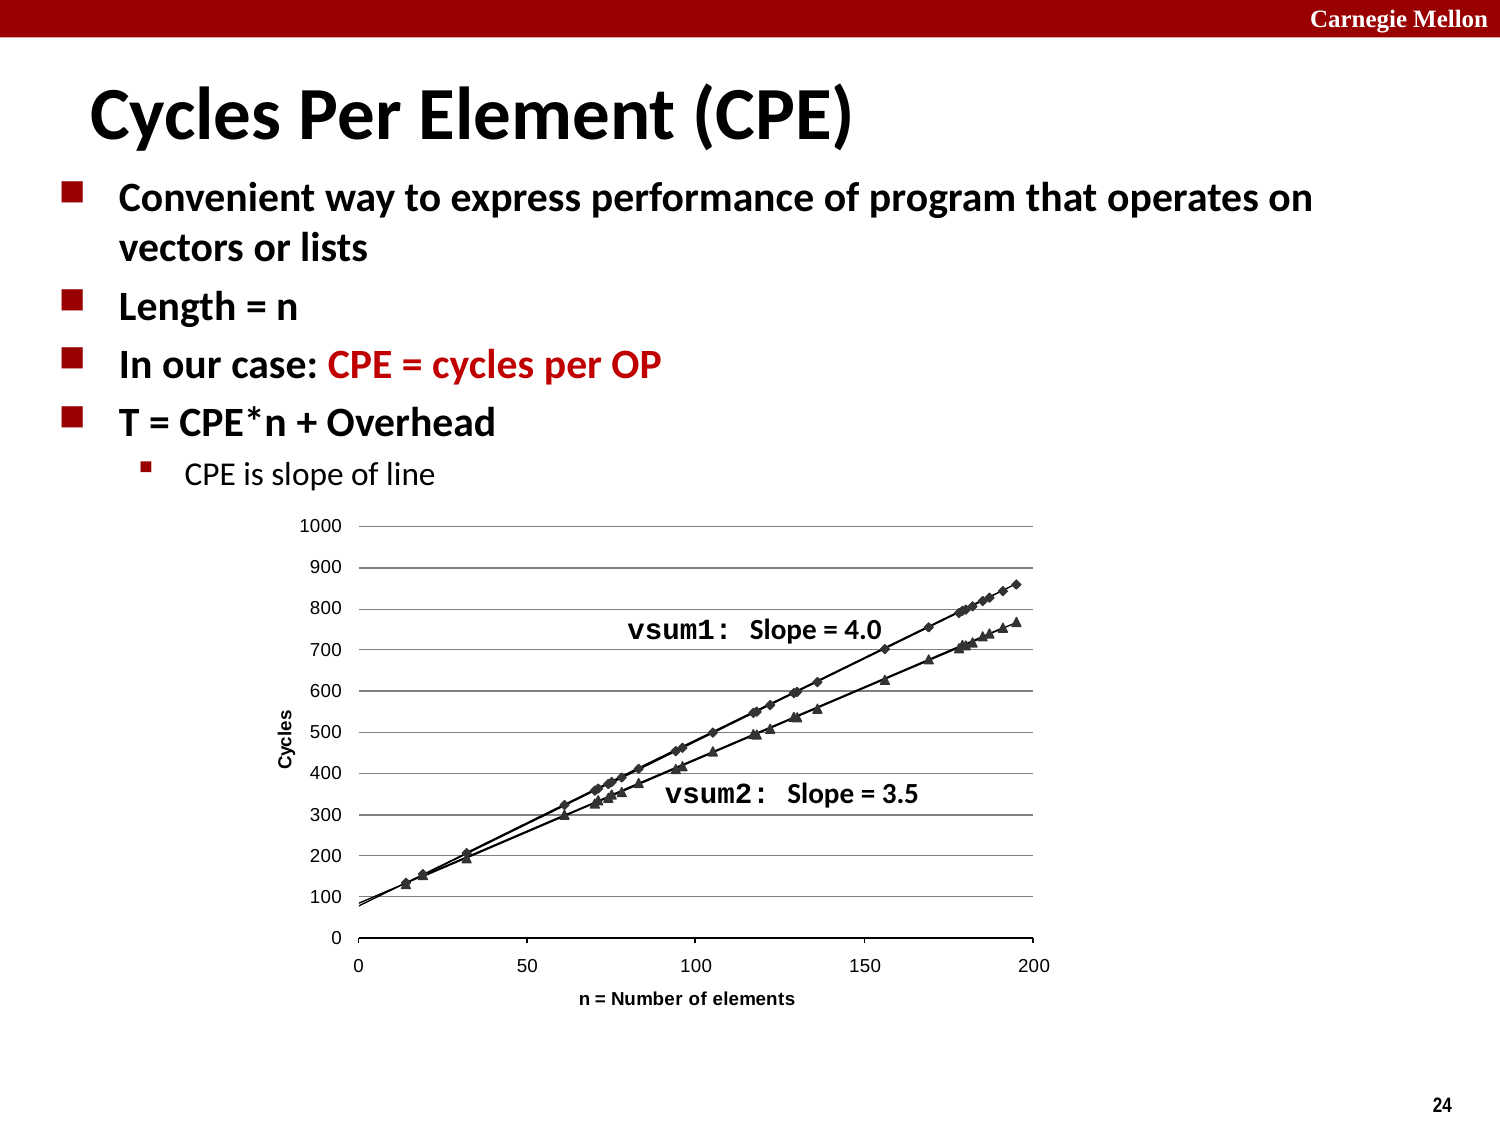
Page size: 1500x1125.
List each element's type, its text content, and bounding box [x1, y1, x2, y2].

list Convenient way to express performance of program that operates on vectors or lists Length = n In our case: CPE = cycles per OP T = CPE*n + Overhead CPE is slope of line [47, 162, 1411, 412]
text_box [249, 493, 1076, 1038]
title Cycles Per Element (CPE) [74, 62, 1411, 157]
